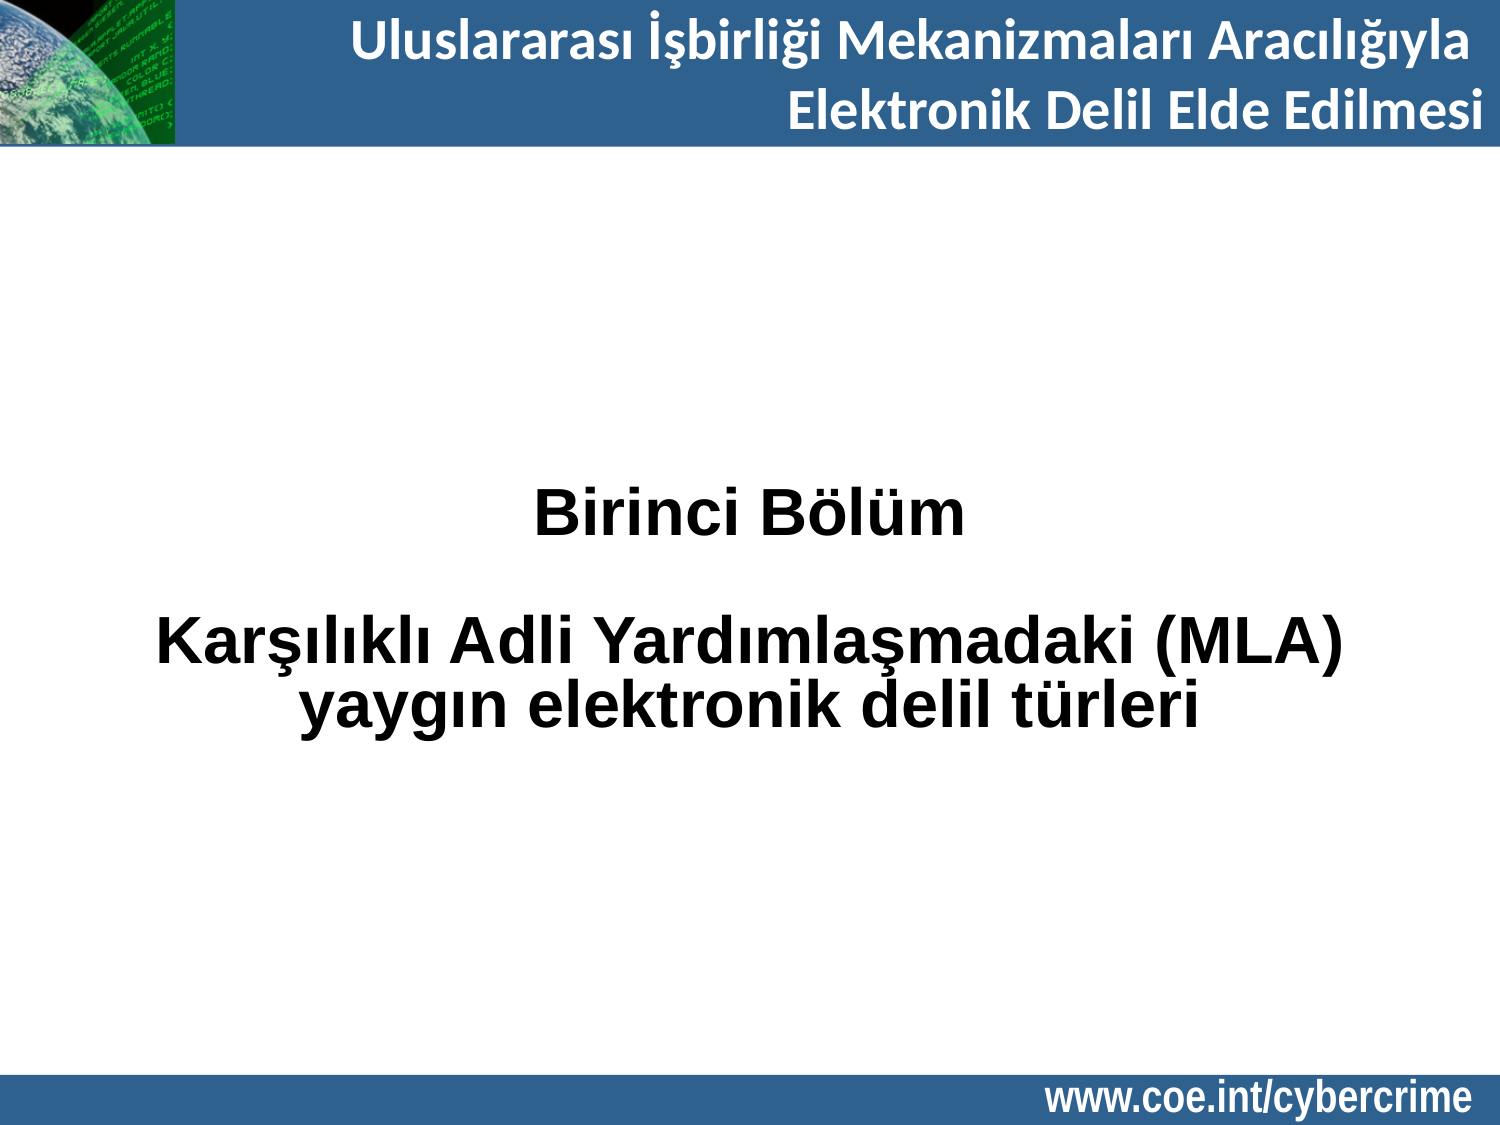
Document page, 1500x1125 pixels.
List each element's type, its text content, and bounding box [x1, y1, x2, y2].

text_box Uluslararası İşbirliği Mekanizmaları Aracılığıyla Elektronik Delil Elde Edilmesi [177, 0, 1500, 149]
text_box www.coe.int/cybercrime [1030, 1059, 1500, 1125]
text_box [0, 1073, 1030, 1125]
picture [0, 0, 175, 144]
text_box Birinci Bölüm Karşılıklı Adli Yardımlaşmadaki (MLA) yaygın elektronik delil türleri [50, 476, 1450, 812]
